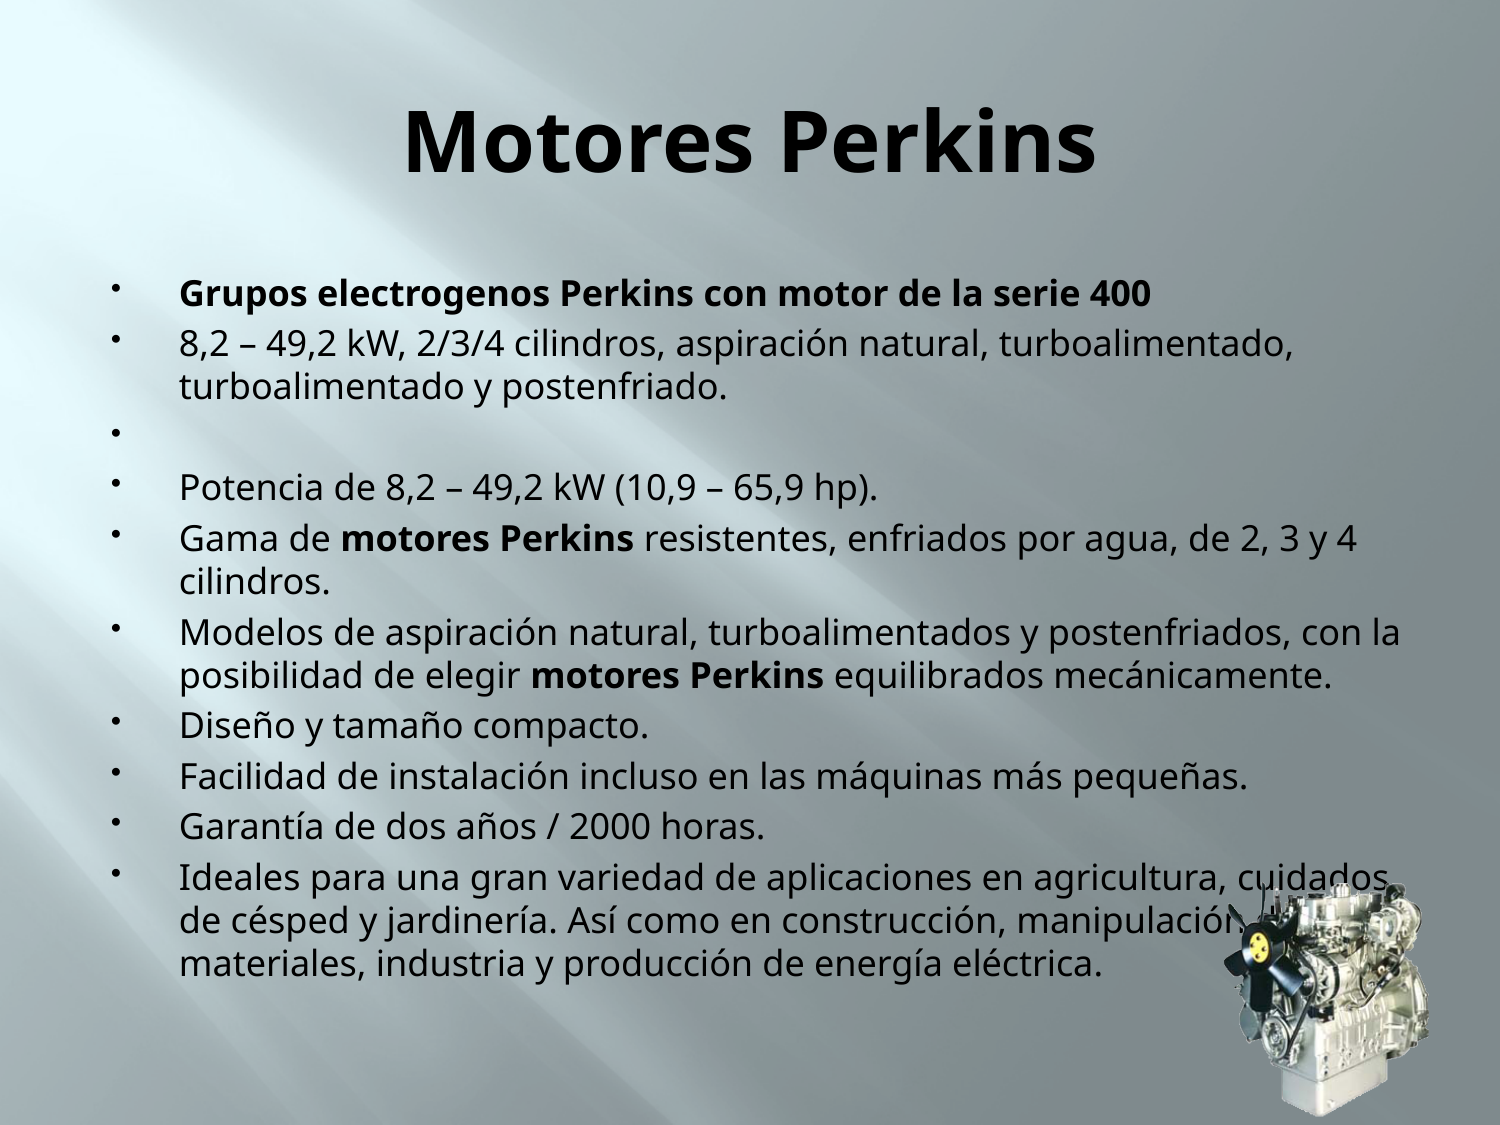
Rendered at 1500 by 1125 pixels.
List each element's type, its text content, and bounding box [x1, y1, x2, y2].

list Grupos electrogenos Perkins con motor de la serie 400 8,2 – 49,2 kW, 2/3/4 cilindros, aspiración natural, turboalimentado, turboalimentado y postenfriado. Potencia de 8,2 – 49,2 kW (10,9 – 65,9 hp). Gama de motores Perkins resistentes, enfriados por agua, de 2, 3 y 4 cilindros. Modelos de aspiración natural, turboalimentados y postenfriados, con la posibilidad de elegir motores Perkins equilibrados mecánicamente. Diseño y tamaño compacto. Facilidad de instalación incluso en las máquinas más pequeñas. Garantía de dos años / 2000 horas. Ideales para una gran variedad de aplicaciones en agricultura, cuidados de césped y jardinería. Así como en construcción, manipulación de materiales, industria y producción de energía eléctrica. [75, 262, 1425, 1035]
title Motores Perkins [75, 45, 1425, 233]
picture [1218, 866, 1439, 1125]
